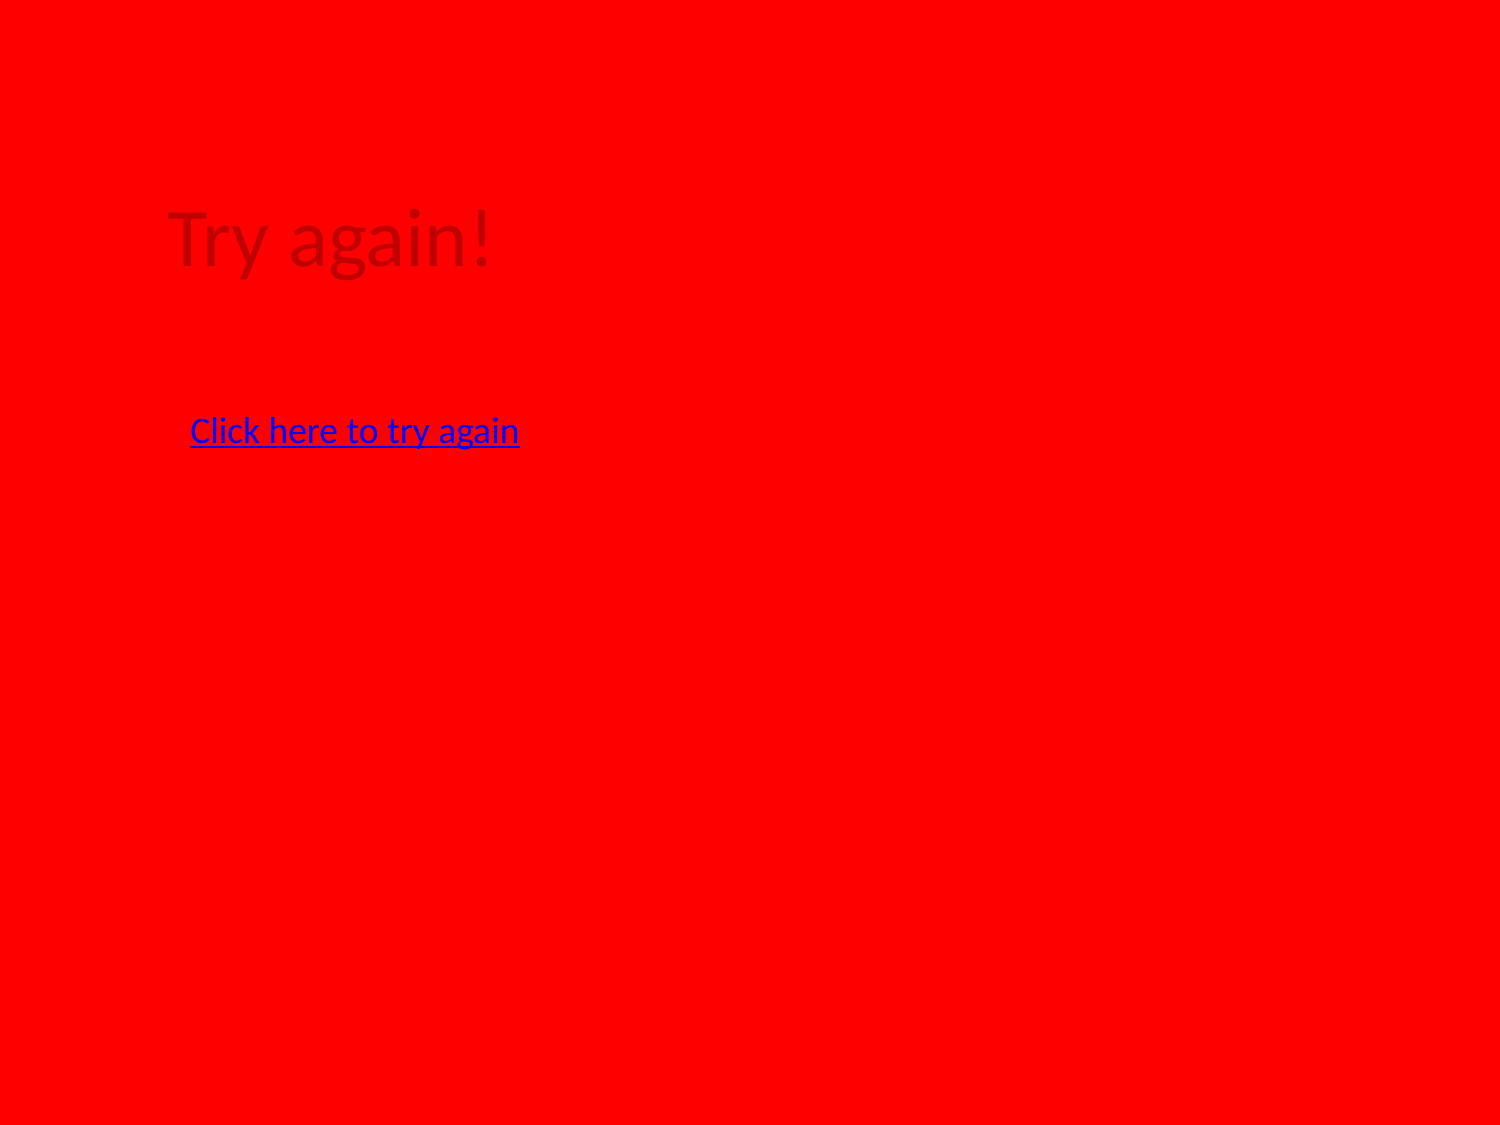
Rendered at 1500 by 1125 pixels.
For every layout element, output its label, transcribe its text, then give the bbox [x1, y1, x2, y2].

text_box Try again! [152, 175, 715, 291]
text_box Click here to try again [175, 398, 610, 459]
